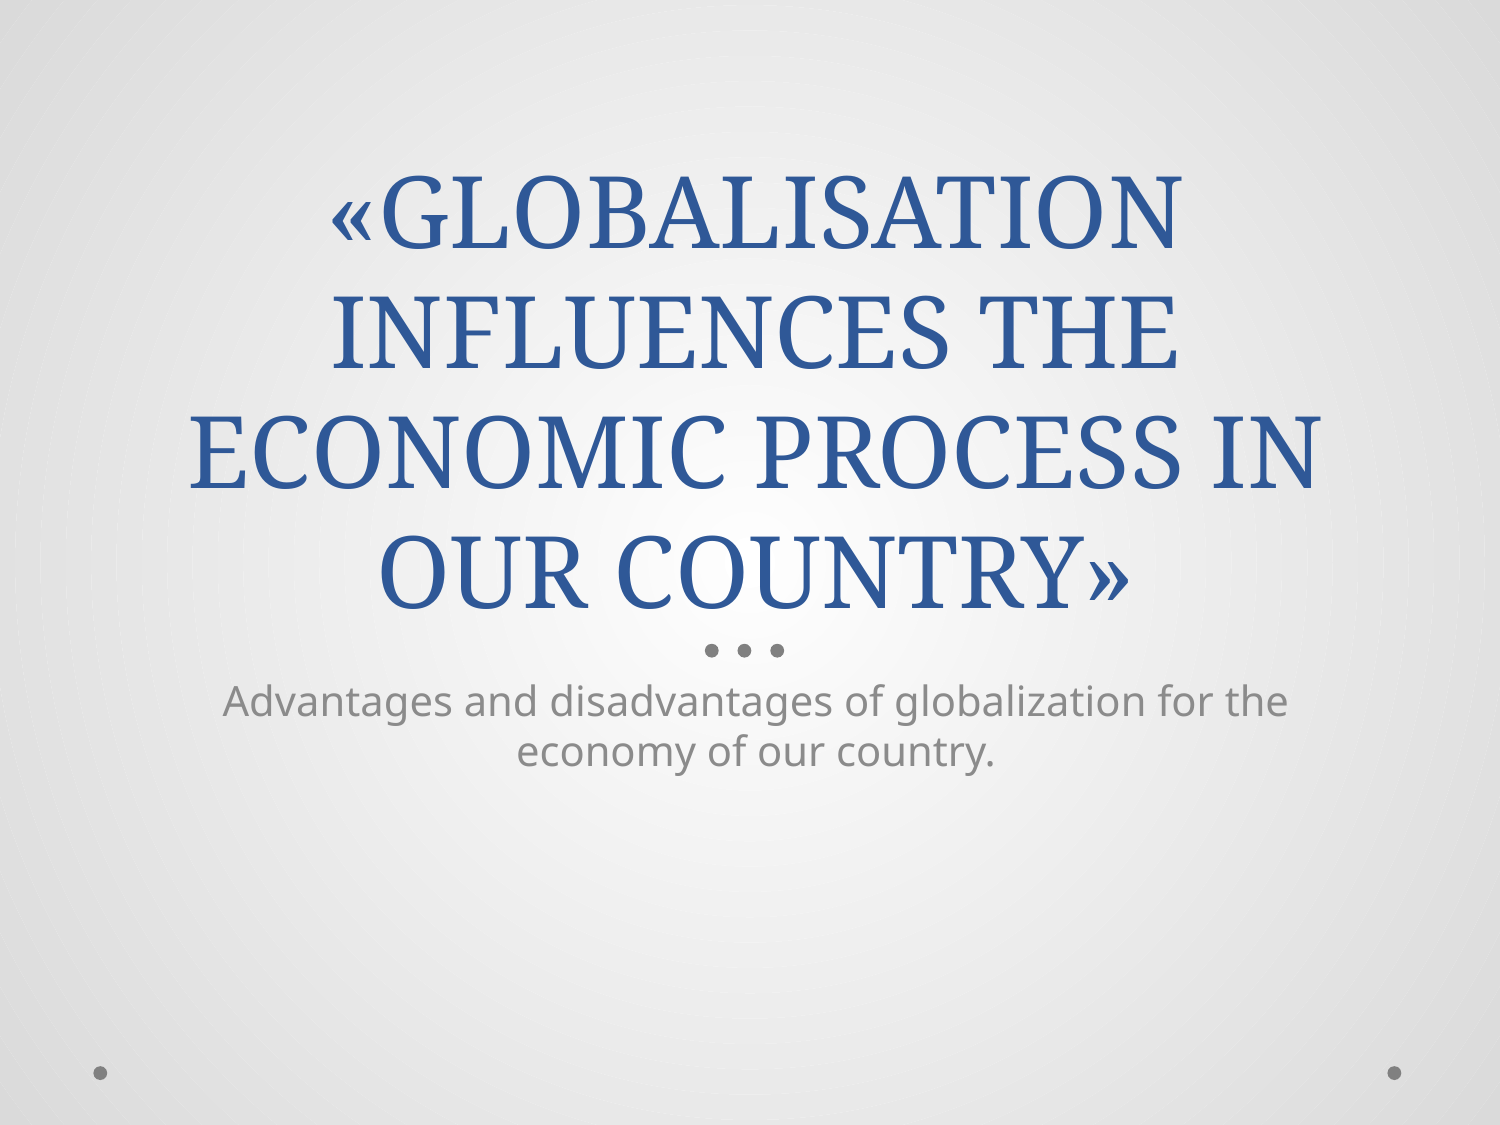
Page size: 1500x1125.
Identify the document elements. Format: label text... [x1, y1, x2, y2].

title «GLOBALISATION INFLUENCES THE ECONOMIC PROCESS IN OUR COUNTRY» [118, 224, 1394, 636]
list Advantages and disadvantages of globalization for the economy of our country. [118, 667, 1394, 854]
